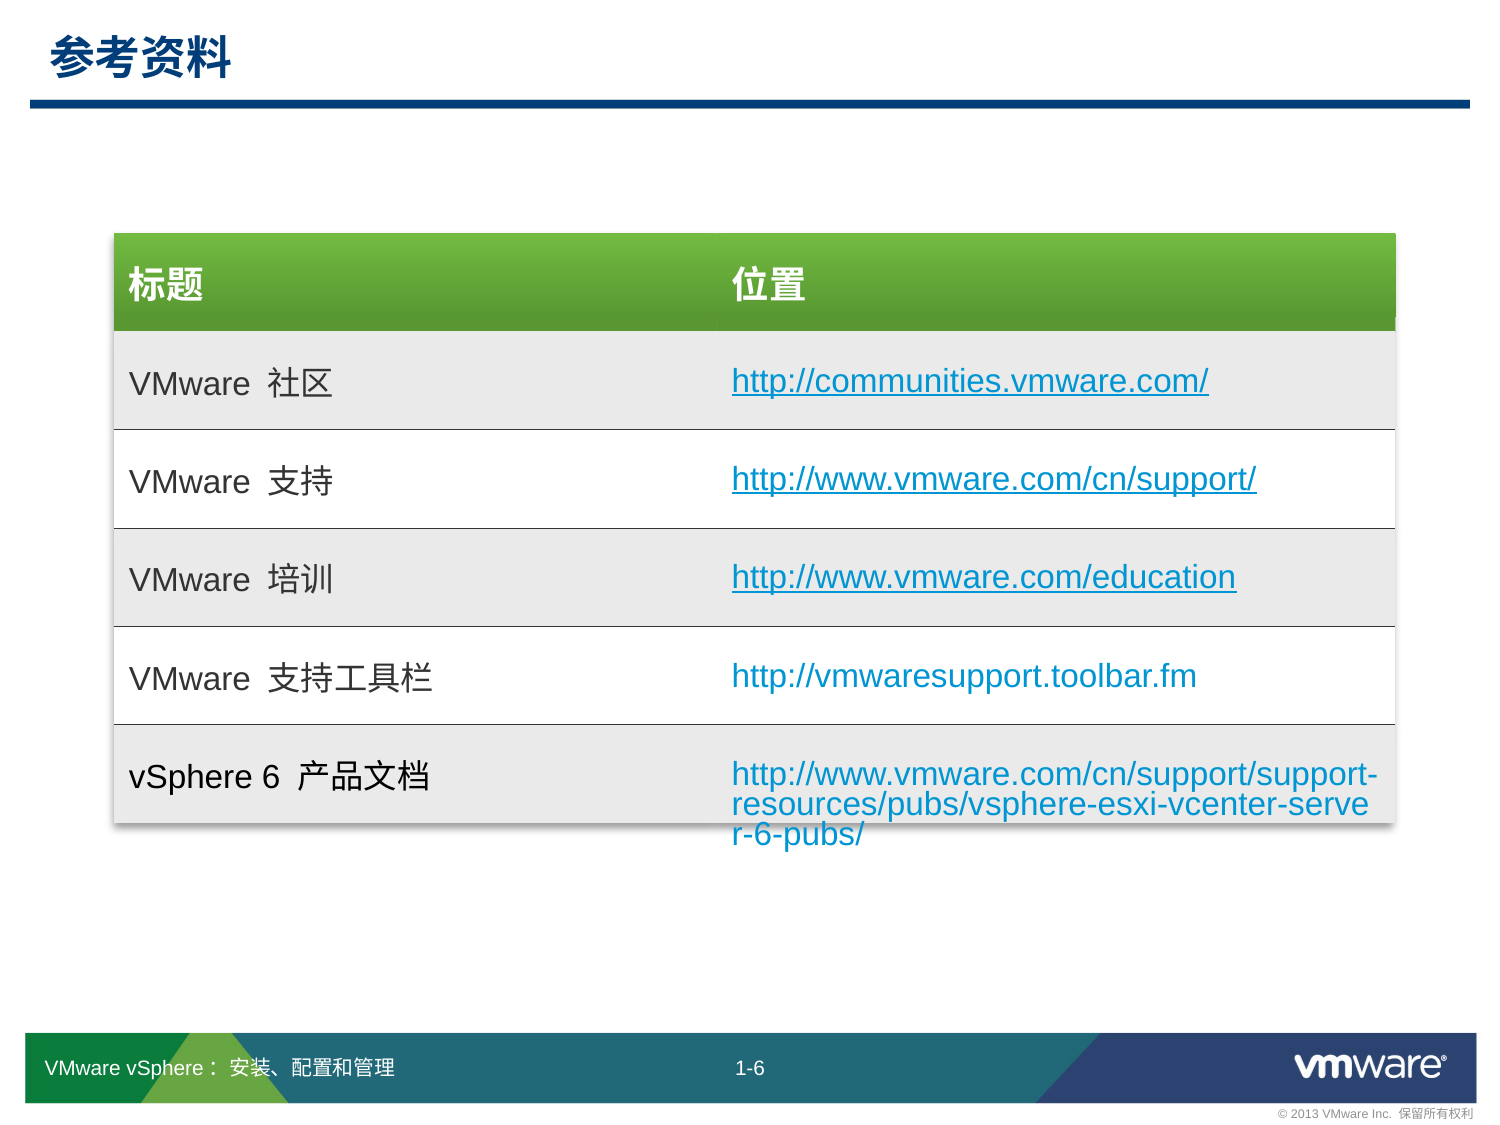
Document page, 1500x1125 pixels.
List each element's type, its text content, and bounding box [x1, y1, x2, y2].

table_cell http://www.vmware.com/cn/support/ [717, 430, 1395, 528]
table_header 标题 [114, 233, 717, 331]
table_header 位置 [717, 233, 1395, 331]
table_cell vSphere 6 产品文档 [114, 725, 717, 823]
table_cell http://www.vmware.com/education [717, 529, 1395, 626]
table_cell VMware 培训 [114, 529, 717, 626]
table_cell http://communities.vmware.com/ [717, 331, 1395, 429]
picture [0, 0, 1500, 1125]
table_cell http://www.vmware.com/cn/support/support-resources/pubs/vsphere-esxi-vcenter-server-6-pubs/ [717, 725, 1395, 823]
table_cell VMware 支持工具栏 [114, 627, 717, 724]
title 参考资料 [34, 20, 1430, 93]
table_cell VMware 社区 [114, 331, 717, 429]
table_cell VMware 支持 [114, 430, 717, 528]
table_cell http://vmwaresupport.toolbar.fm [717, 627, 1395, 724]
